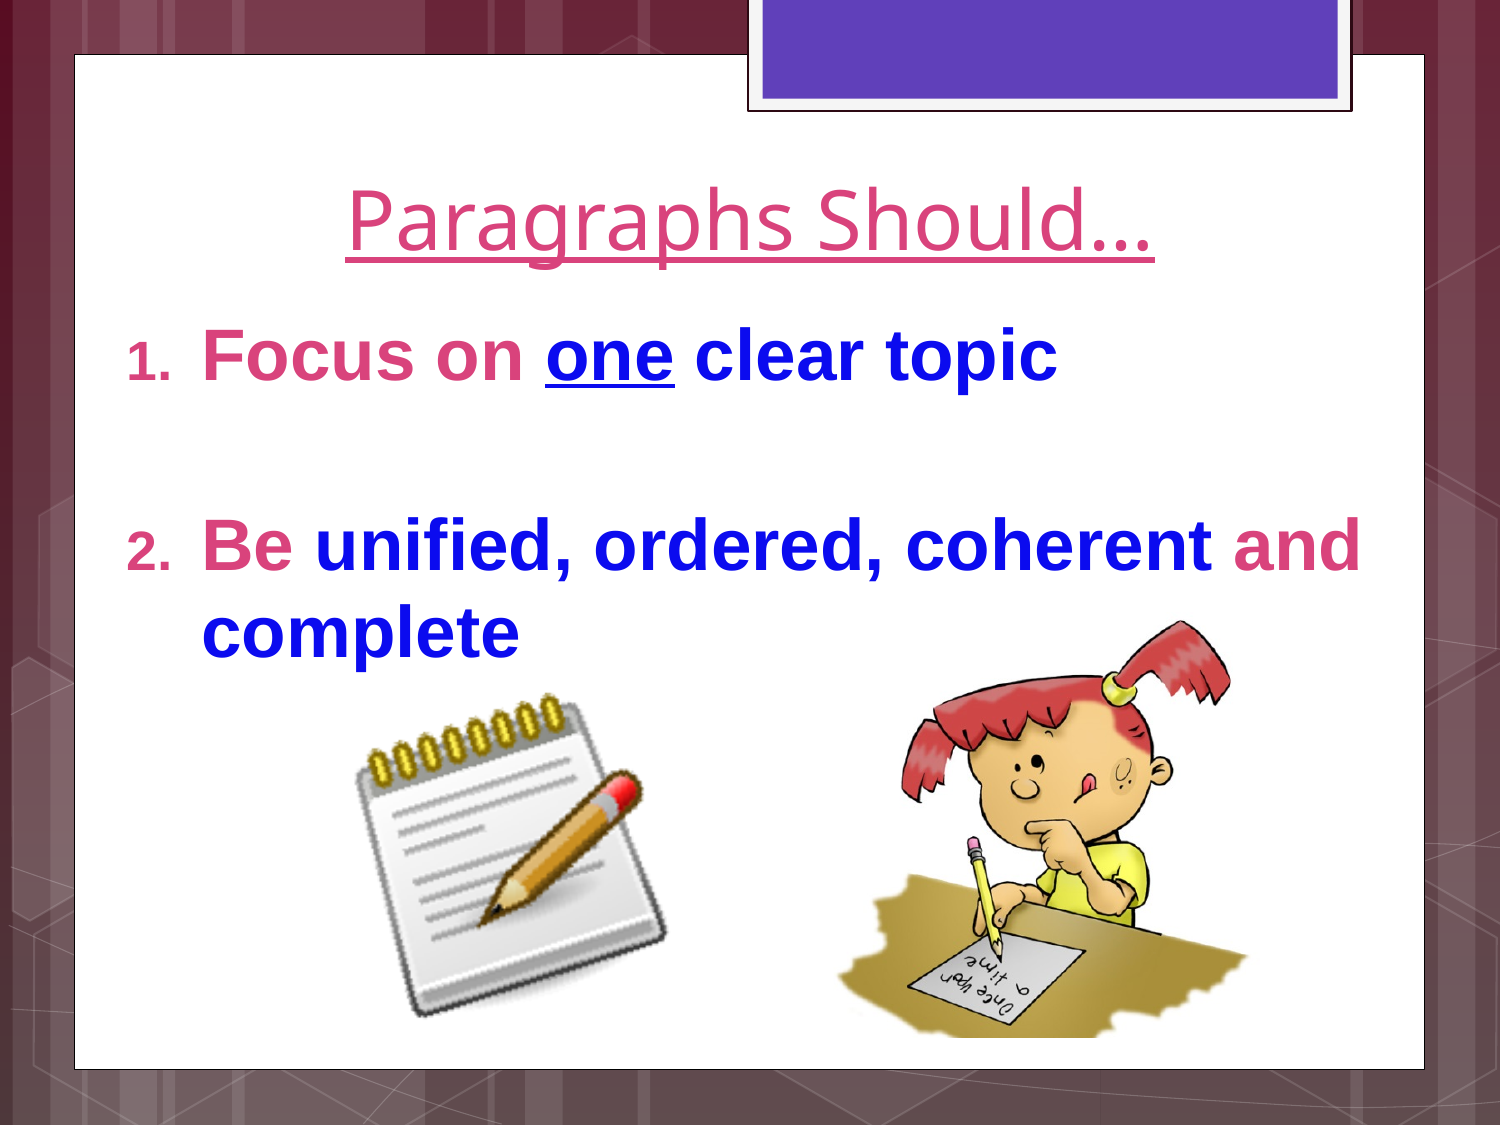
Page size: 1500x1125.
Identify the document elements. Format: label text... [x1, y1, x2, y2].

picture [314, 664, 700, 1051]
picture [833, 612, 1276, 1038]
title Paragraphs Should… [75, 87, 1425, 275]
list Focus on one clear topic Be unified, ordered, coherent and complete [99, 299, 1425, 876]
